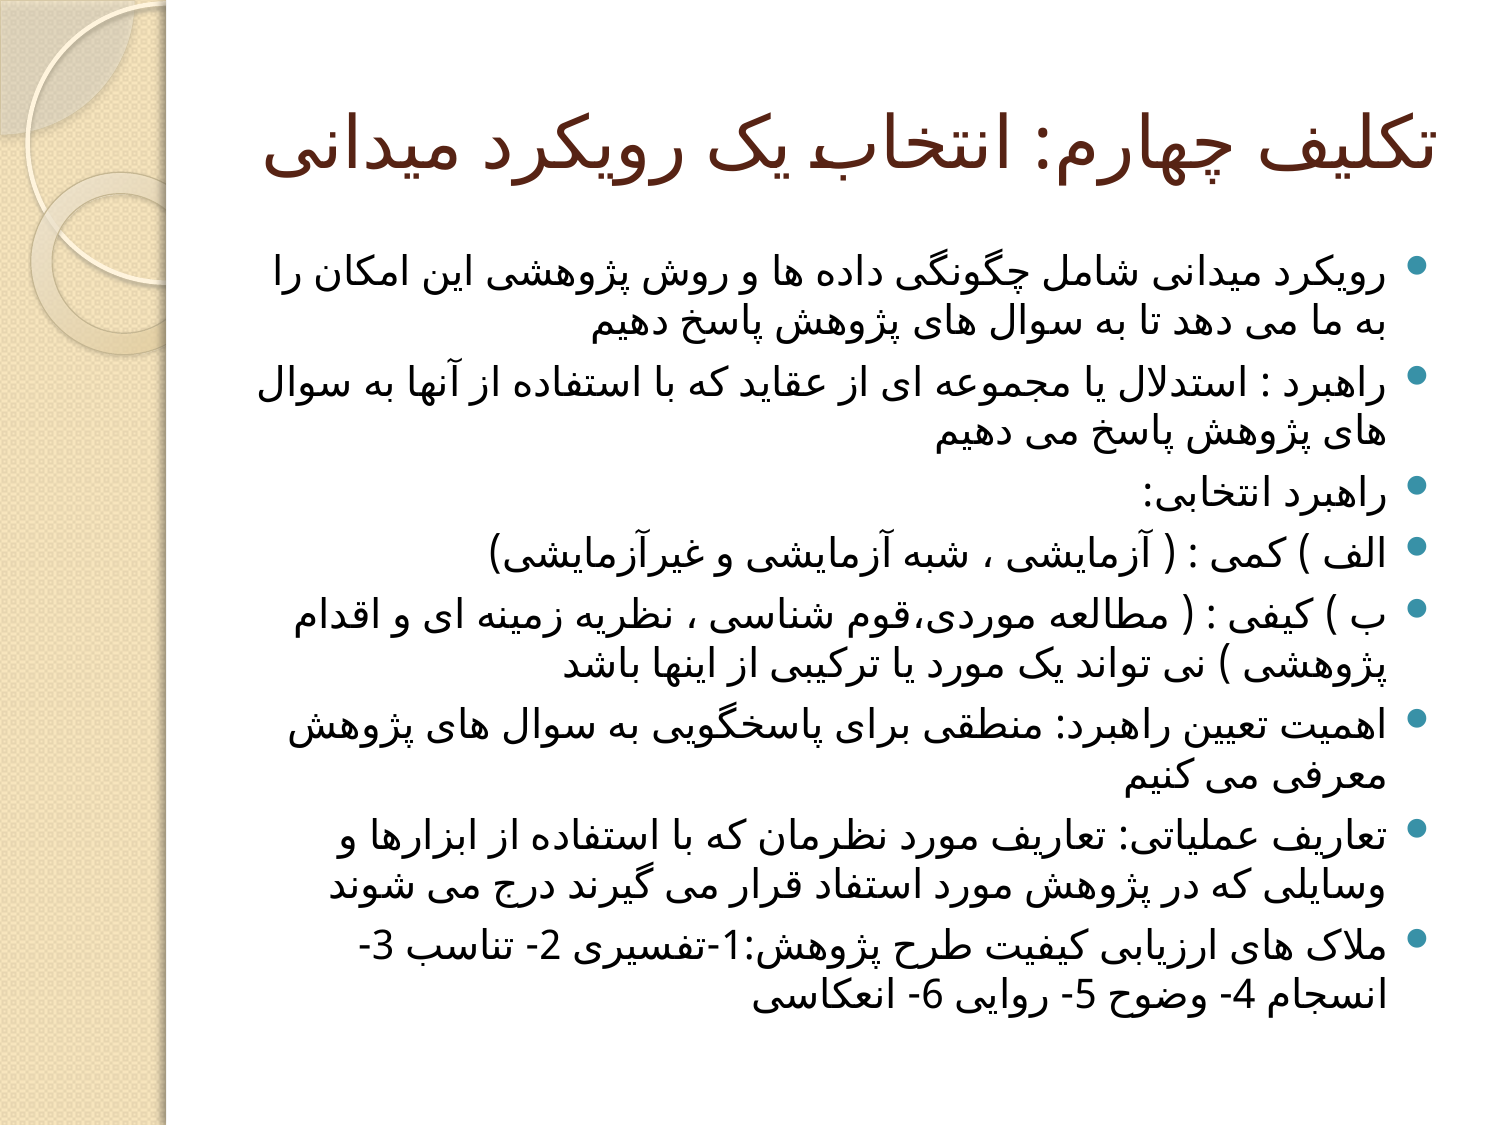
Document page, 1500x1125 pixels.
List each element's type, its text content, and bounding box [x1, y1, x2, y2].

title تکلیف چهارم: انتخاب یک رویکرد میدانی [235, 45, 1466, 233]
list رویکرد میدانی شامل چگونگی داده ها و روش پژوهشی این امکان را به ما می دهد تا به سوال های پژوهش پاسخ دهیم راهبرد : استدلال یا مجموعه ای از عقاید که با استفاده از آنها به سوال های پژوهش پاسخ می دهیم راهبرد انتخابی: الف ) کمی : ( آزمایشی ، شبه آزمایشی و غیرآزمایشی) ب ) کیفی : ( مطالعه موردی،قوم شناسی ، نظریه زمینه ای و اقدام پژوهشی ) نی تواند یک مورد یا ترکیبی از اینها باشد اهمیت تعیین راهبرد: منطقی برای پاسخگویی به سوال های پژوهش معرفی می کنیم تعاریف عملیاتی: تعاریف مورد نظرمان که با استفاده از ابزارها و وسایلی که در پژوهش مورد استفاد قرار می گیرند درج می شوند ملاک های ارزیابی کیفیت طرح پژوهش:1-تفسیری 2- تناسب 3- انسجام 4- وضوح 5- روایی 6- انعکاسی [235, 237, 1466, 1025]
